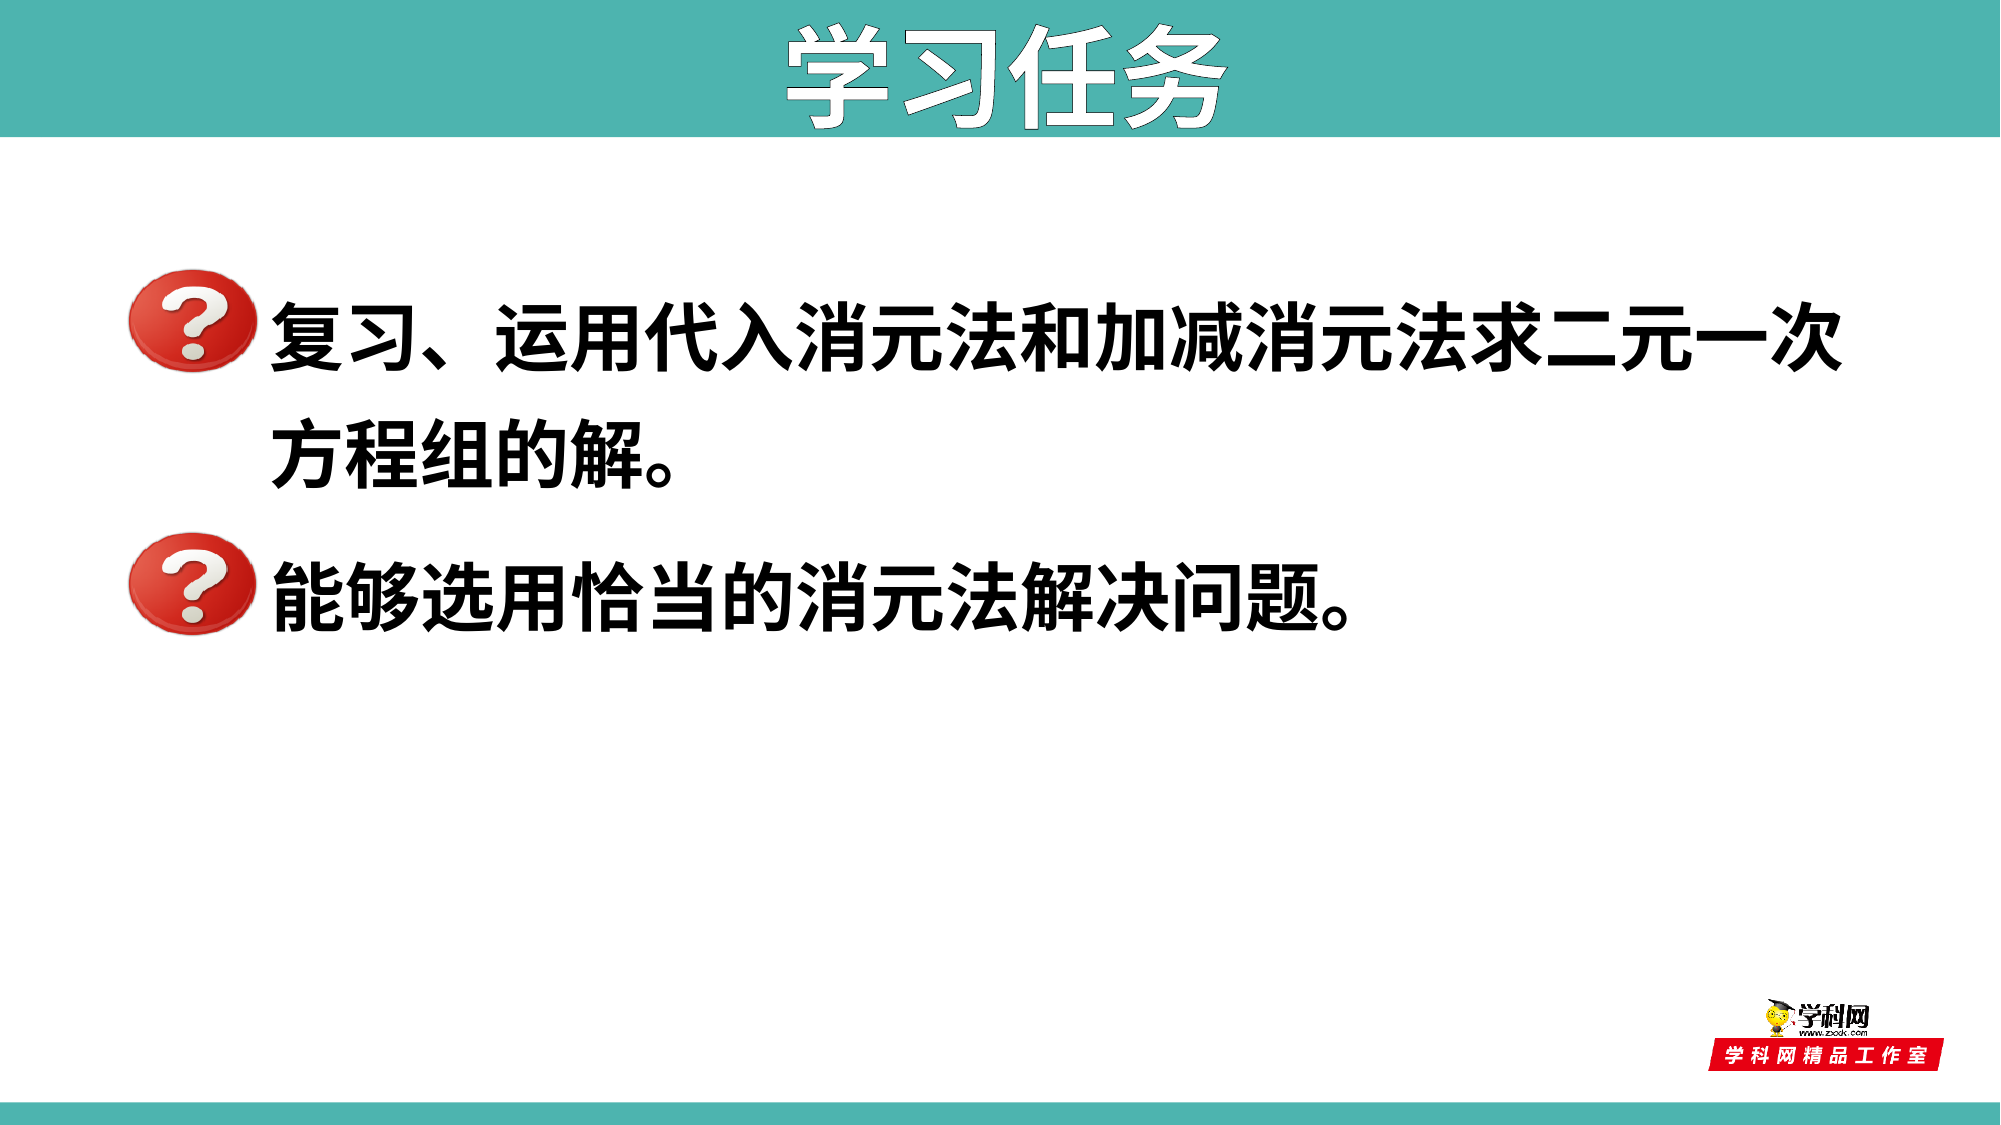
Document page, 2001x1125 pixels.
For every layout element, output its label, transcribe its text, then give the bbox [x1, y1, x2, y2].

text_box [0, 0, 2000, 138]
picture [123, 264, 264, 377]
picture [1766, 999, 1869, 1037]
text_box 复习、运用代入消元法和加减消元法求二元一次方程组的解。 [255, 256, 1863, 506]
picture [1708, 1038, 1944, 1071]
text_box 能够选用恰当的消元法解决问题。 [256, 516, 1414, 648]
text_box [0, 1100, 2000, 1125]
picture [122, 527, 264, 640]
